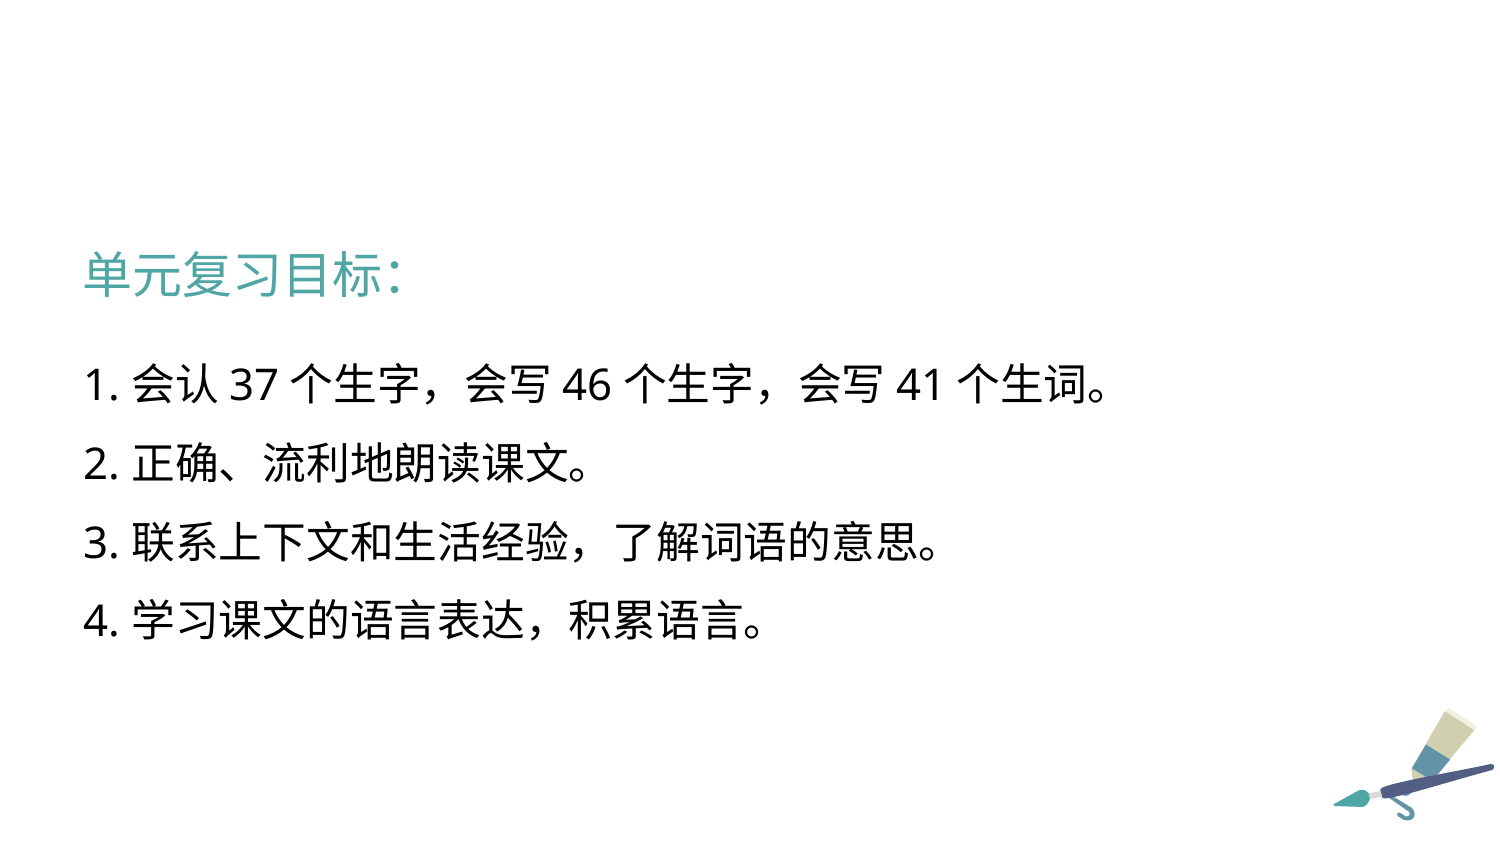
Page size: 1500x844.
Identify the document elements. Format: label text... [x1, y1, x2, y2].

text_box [1358, 708, 1481, 844]
text_box 单元复习目标： [67, 205, 448, 311]
text_box 1.会认37个生字，会写46个生字，会写41个生词。 2.正确、流利地朗读课文。 3.联系上下文和生活经验，了解词语的意思。 4.学习课文的语言表达，积累语言。 [69, 323, 1431, 653]
